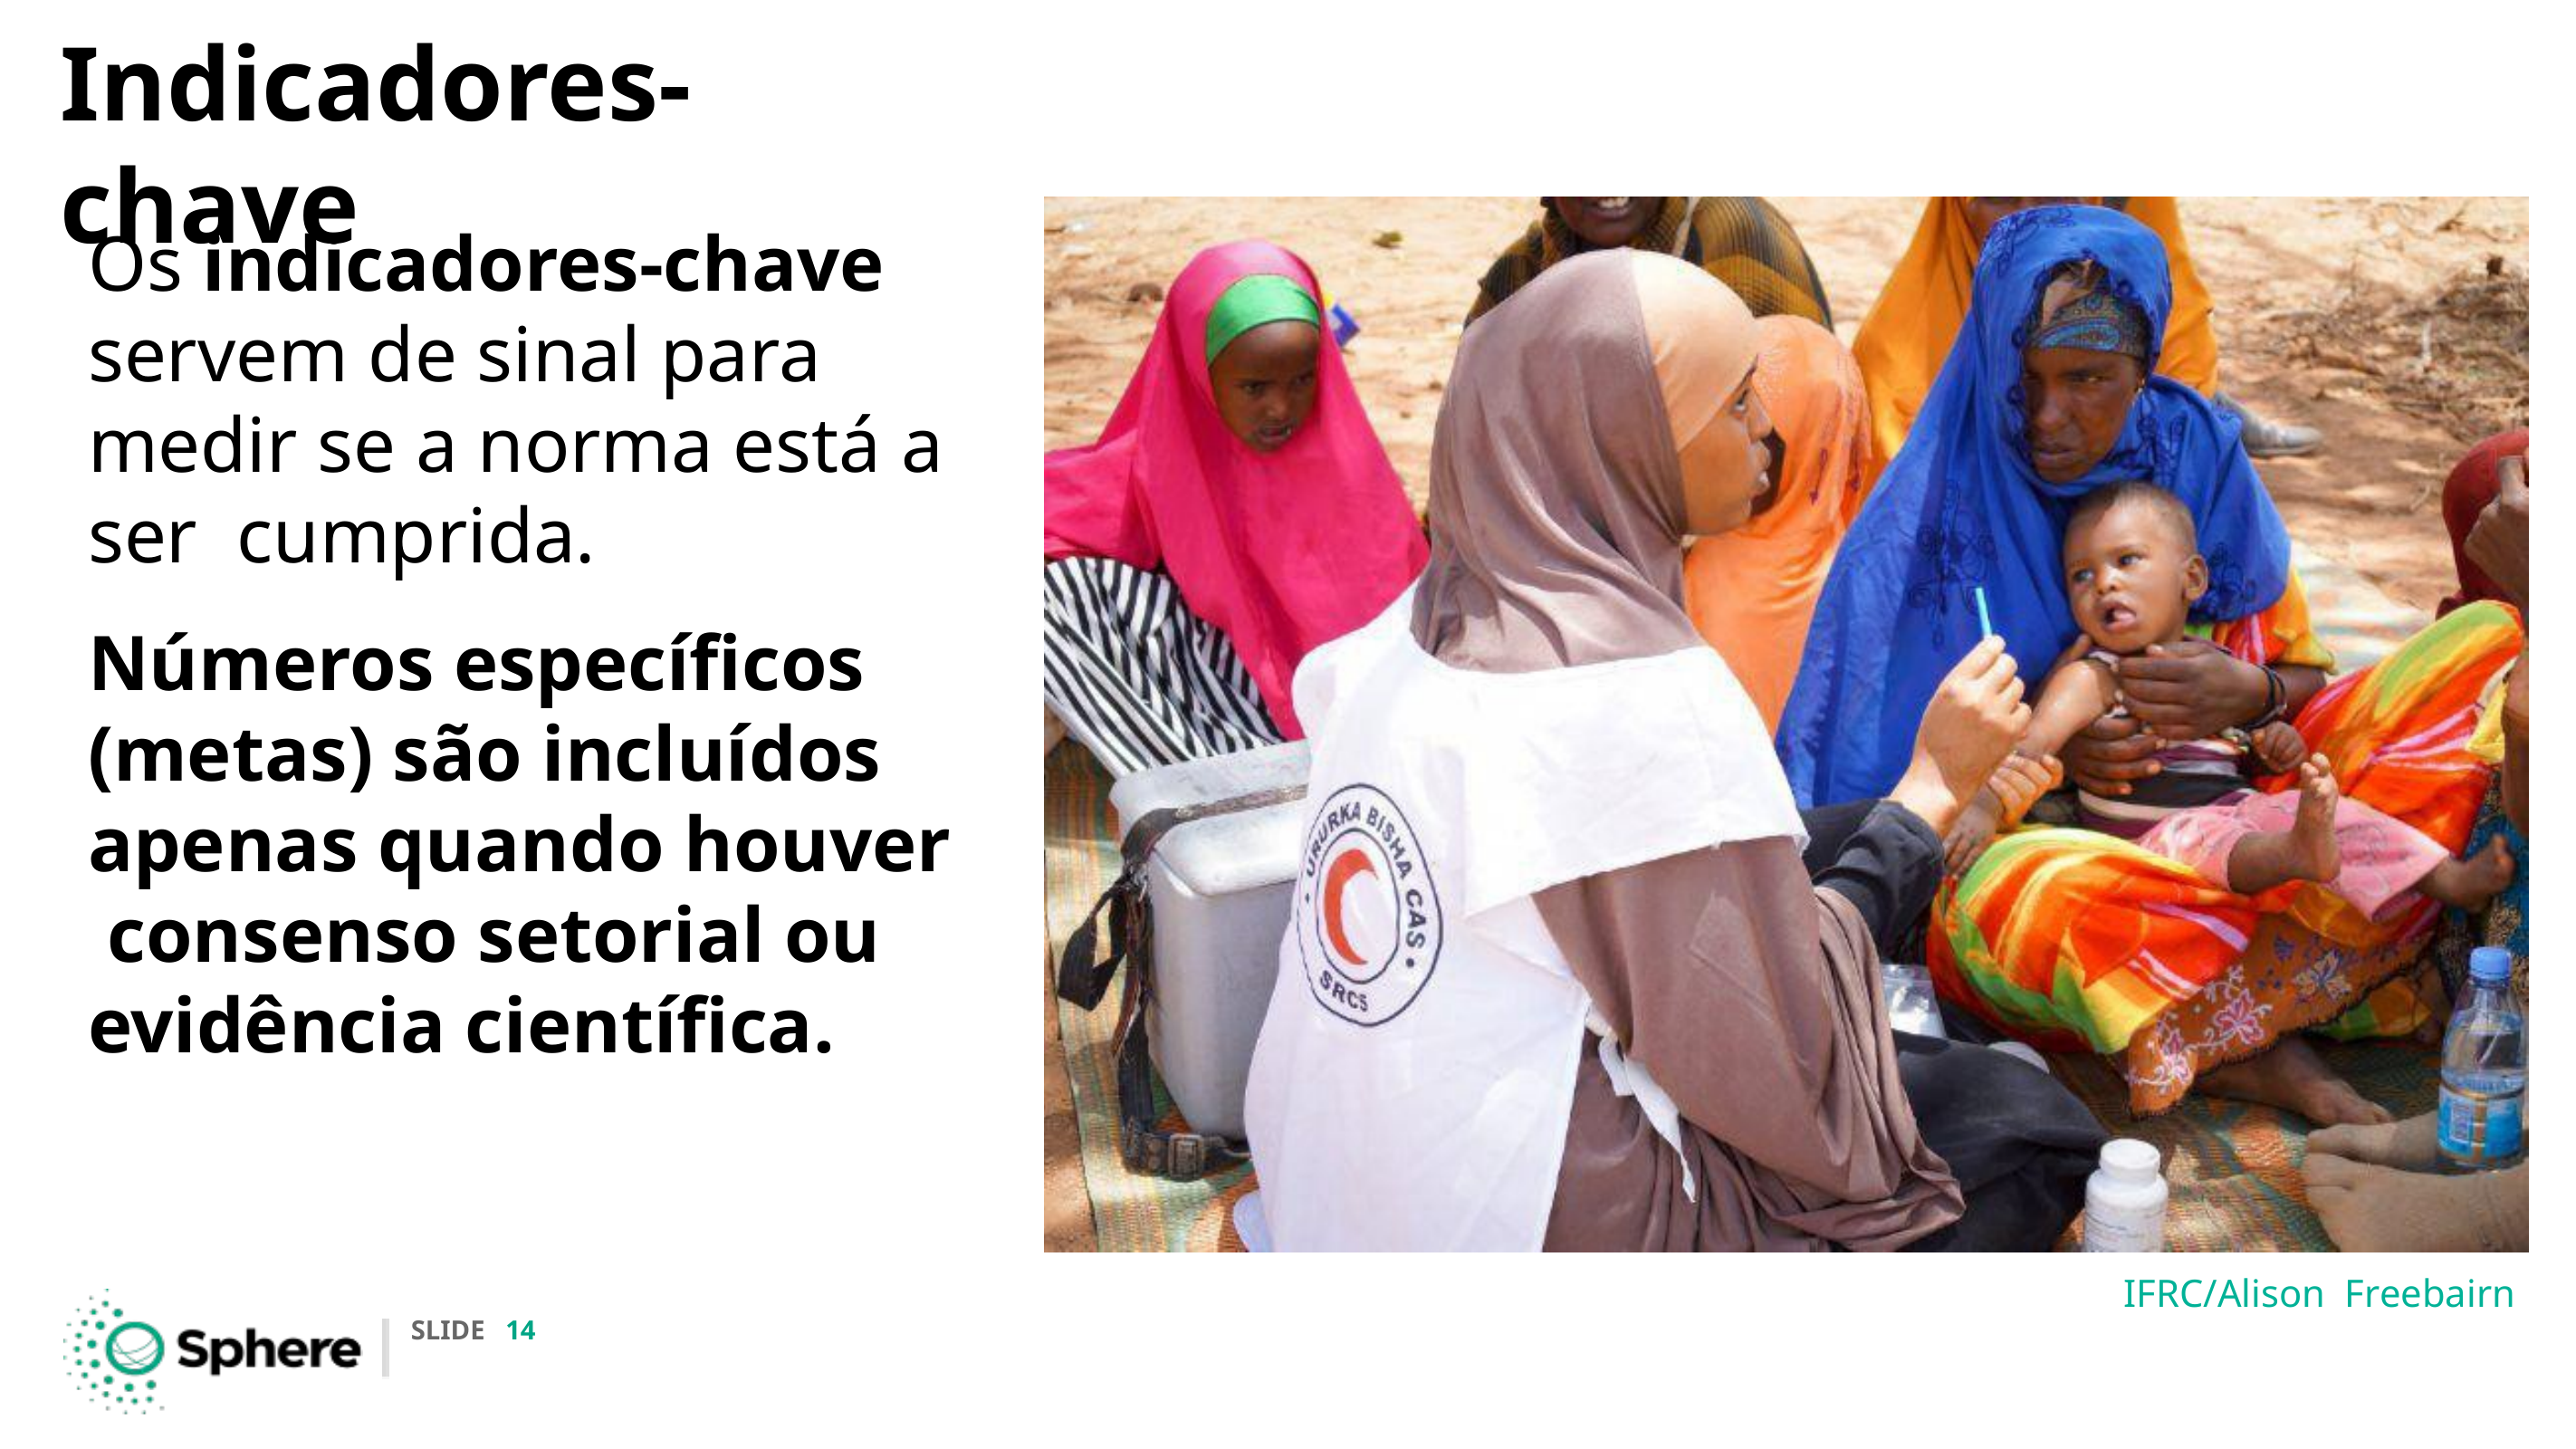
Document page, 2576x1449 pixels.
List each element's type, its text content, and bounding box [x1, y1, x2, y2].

picture [382, 1319, 393, 1379]
title Indicadores-chave [58, 16, 989, 264]
text_box IFRC/Alison Freebairn [2121, 1264, 2552, 1315]
text_box Os indicadores-chave servem de sinal para medir se a norma está a ser cumprida. Números especíﬁcos (metas) são incluídos apenas quando houver consenso setorial ou evidência cientíﬁca. [86, 213, 964, 1069]
picture [63, 1289, 363, 1416]
picture [1044, 197, 2529, 1252]
slide_number SLIDE 14 [408, 1309, 599, 1449]
